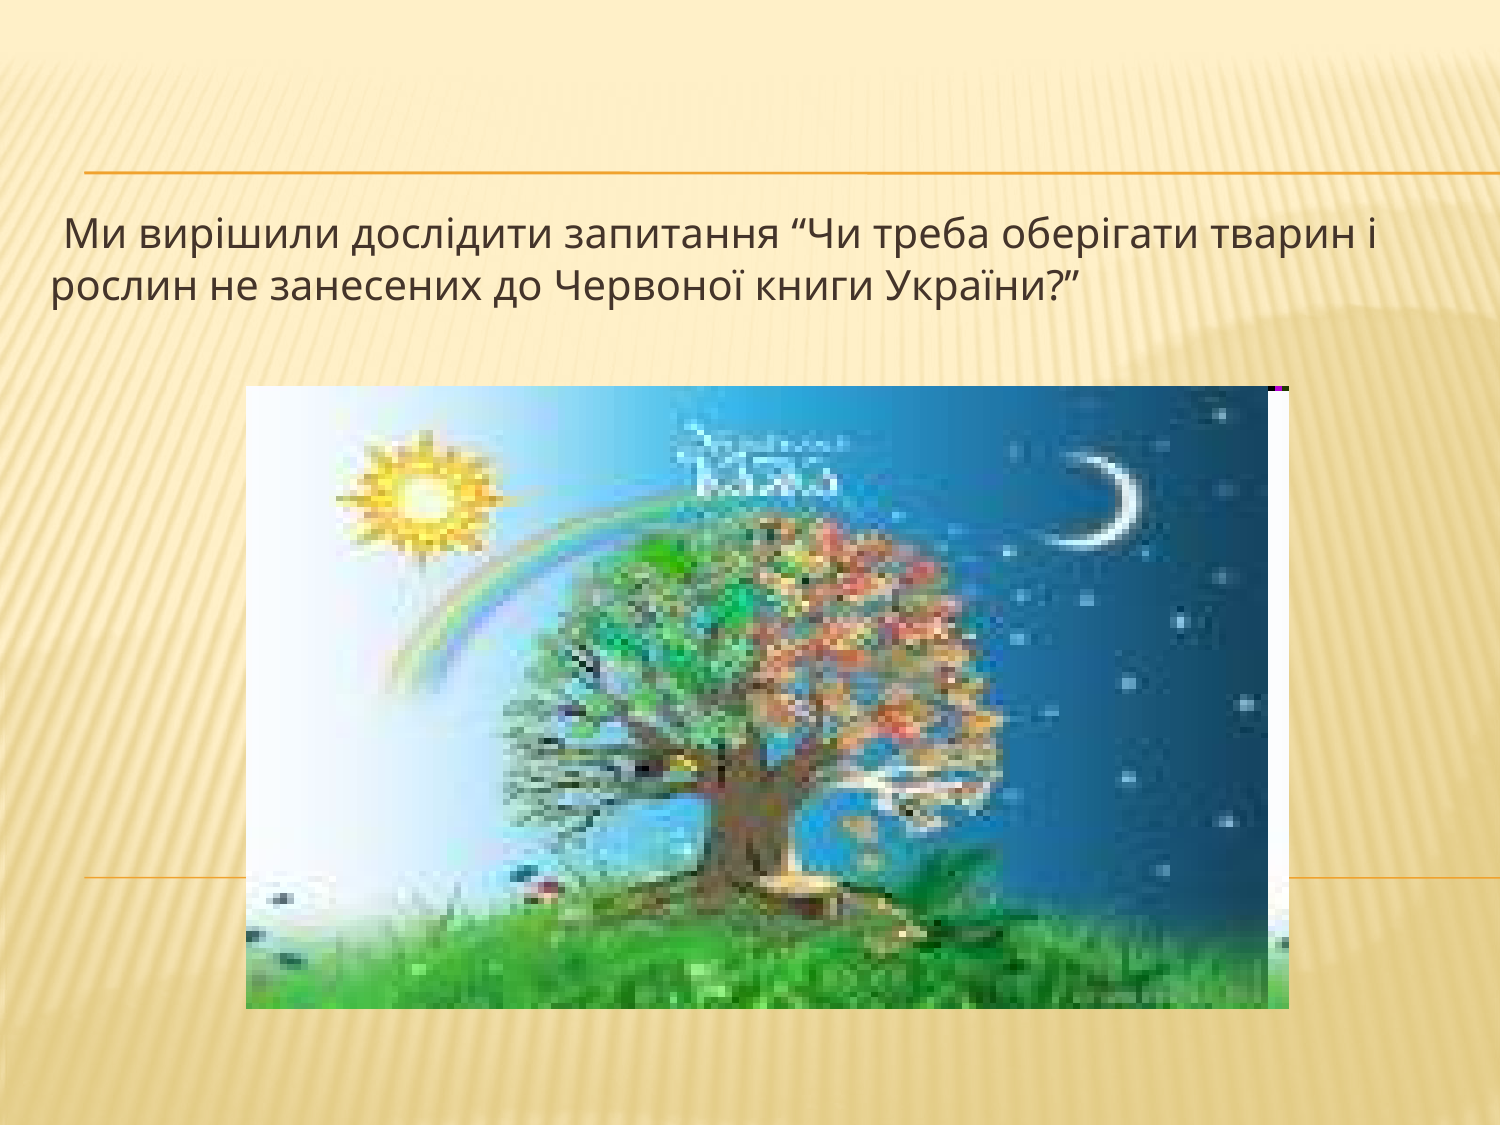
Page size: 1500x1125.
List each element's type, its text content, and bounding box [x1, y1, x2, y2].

picture [0, 0, 1500, 1125]
text_box Ми вирішили дослідити запитання “Чи треба оберігати тварин і рослин не занесених до Червоної книги України?” [35, 35, 1465, 317]
